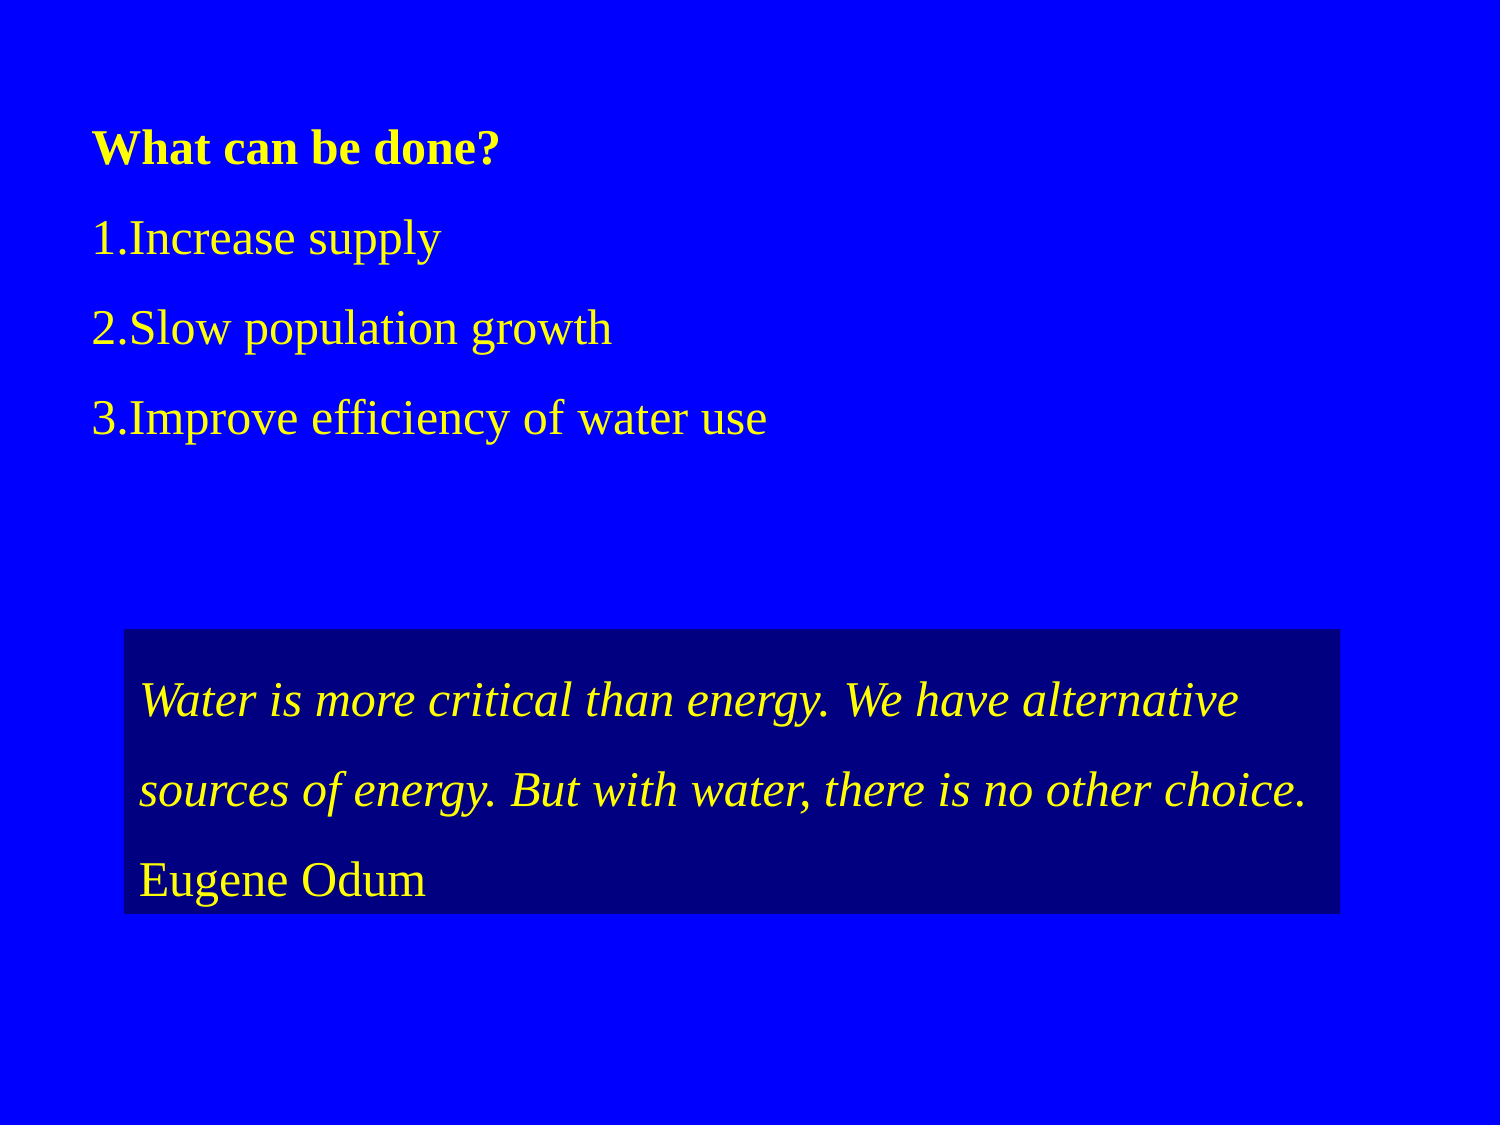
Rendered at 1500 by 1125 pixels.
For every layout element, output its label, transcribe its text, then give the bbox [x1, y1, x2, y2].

text_box Water is more critical than energy. We have alternative sources of energy. But with water, there is no other choice. Eugene Odum [123, 629, 1341, 914]
text_box What can be done? Increase supply Slow population growth Improve efficiency of water use [76, 77, 1282, 453]
